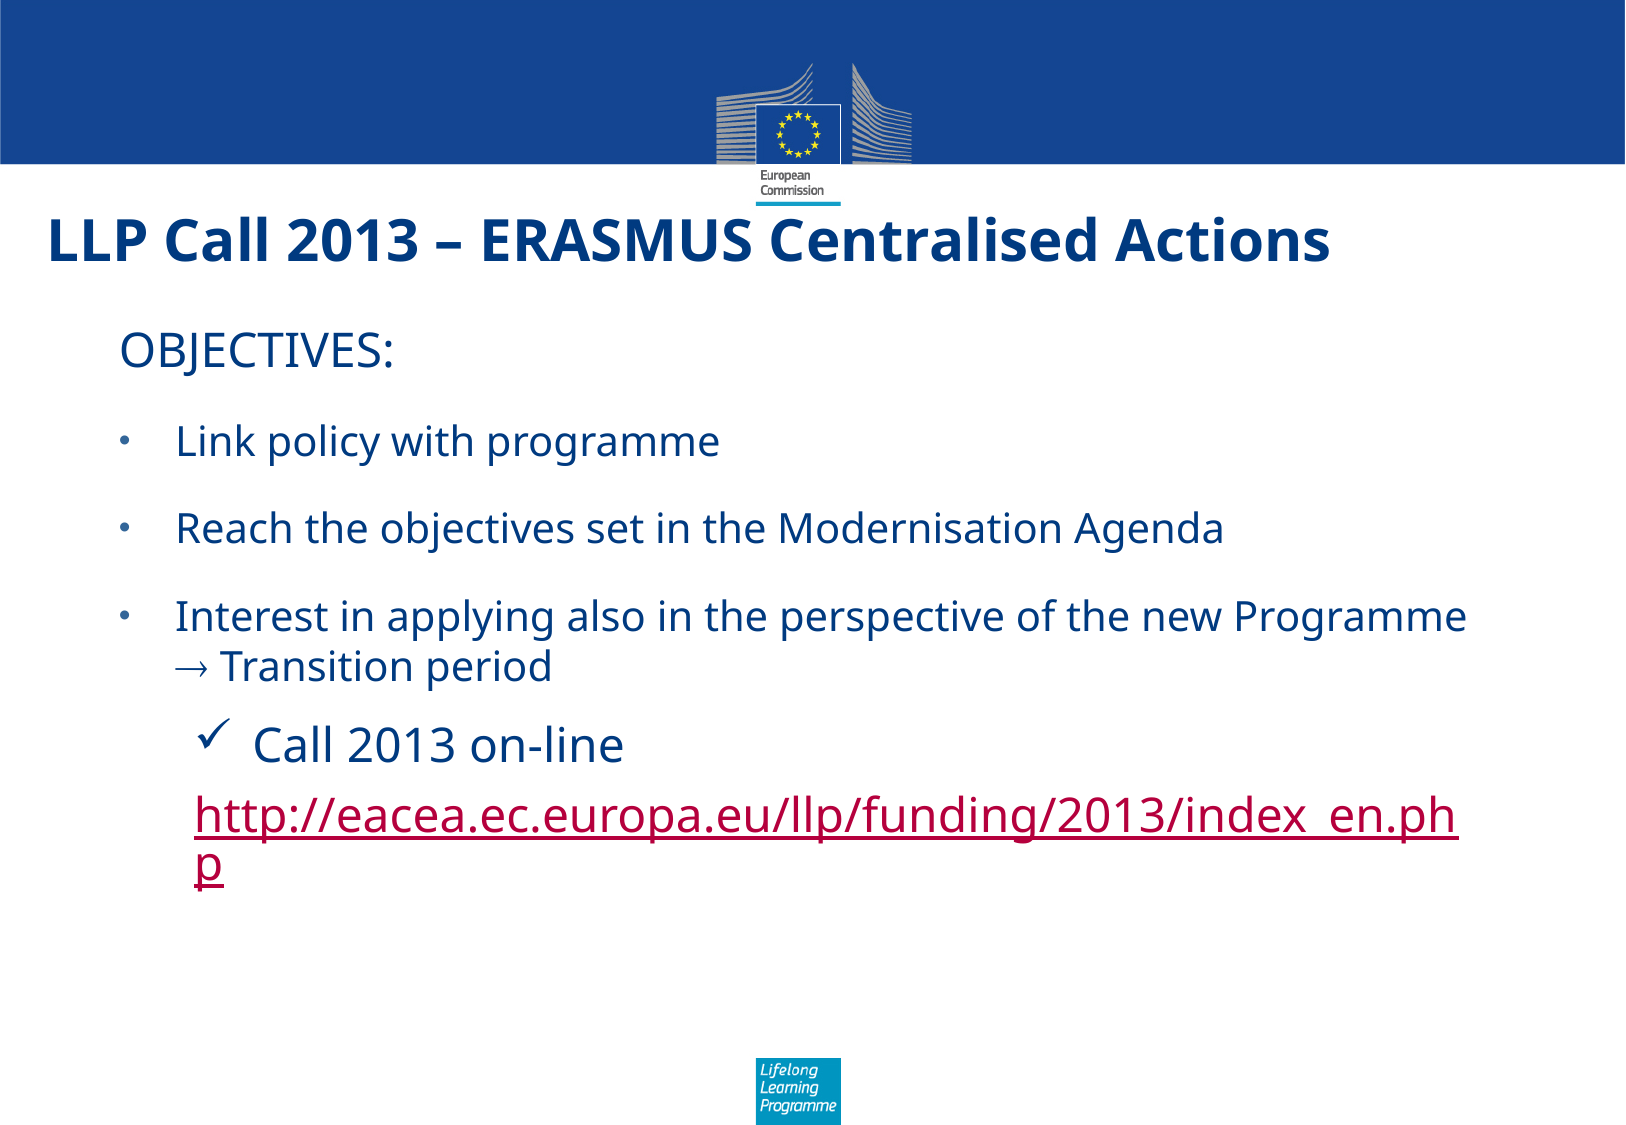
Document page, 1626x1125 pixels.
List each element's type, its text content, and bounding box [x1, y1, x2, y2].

text_box OBJECTIVES: Link policy with programme Reach the objectives set in the Modernisation Agenda Interest in applying also in the perspective of the new Programme  Transition period Call 2013 on-line http://eacea.ec.europa.eu/llp/funding/2013/index_en.php [104, 312, 1490, 950]
picture [780, 1104, 788, 1113]
title LLP Call 2013 – ERASMUS Centralised Actions [30, 195, 1586, 305]
picture [775, 1086, 782, 1093]
picture [0, 0, 1625, 1125]
picture [785, 1102, 792, 1109]
picture [810, 1070, 816, 1078]
picture [826, 1102, 834, 1111]
